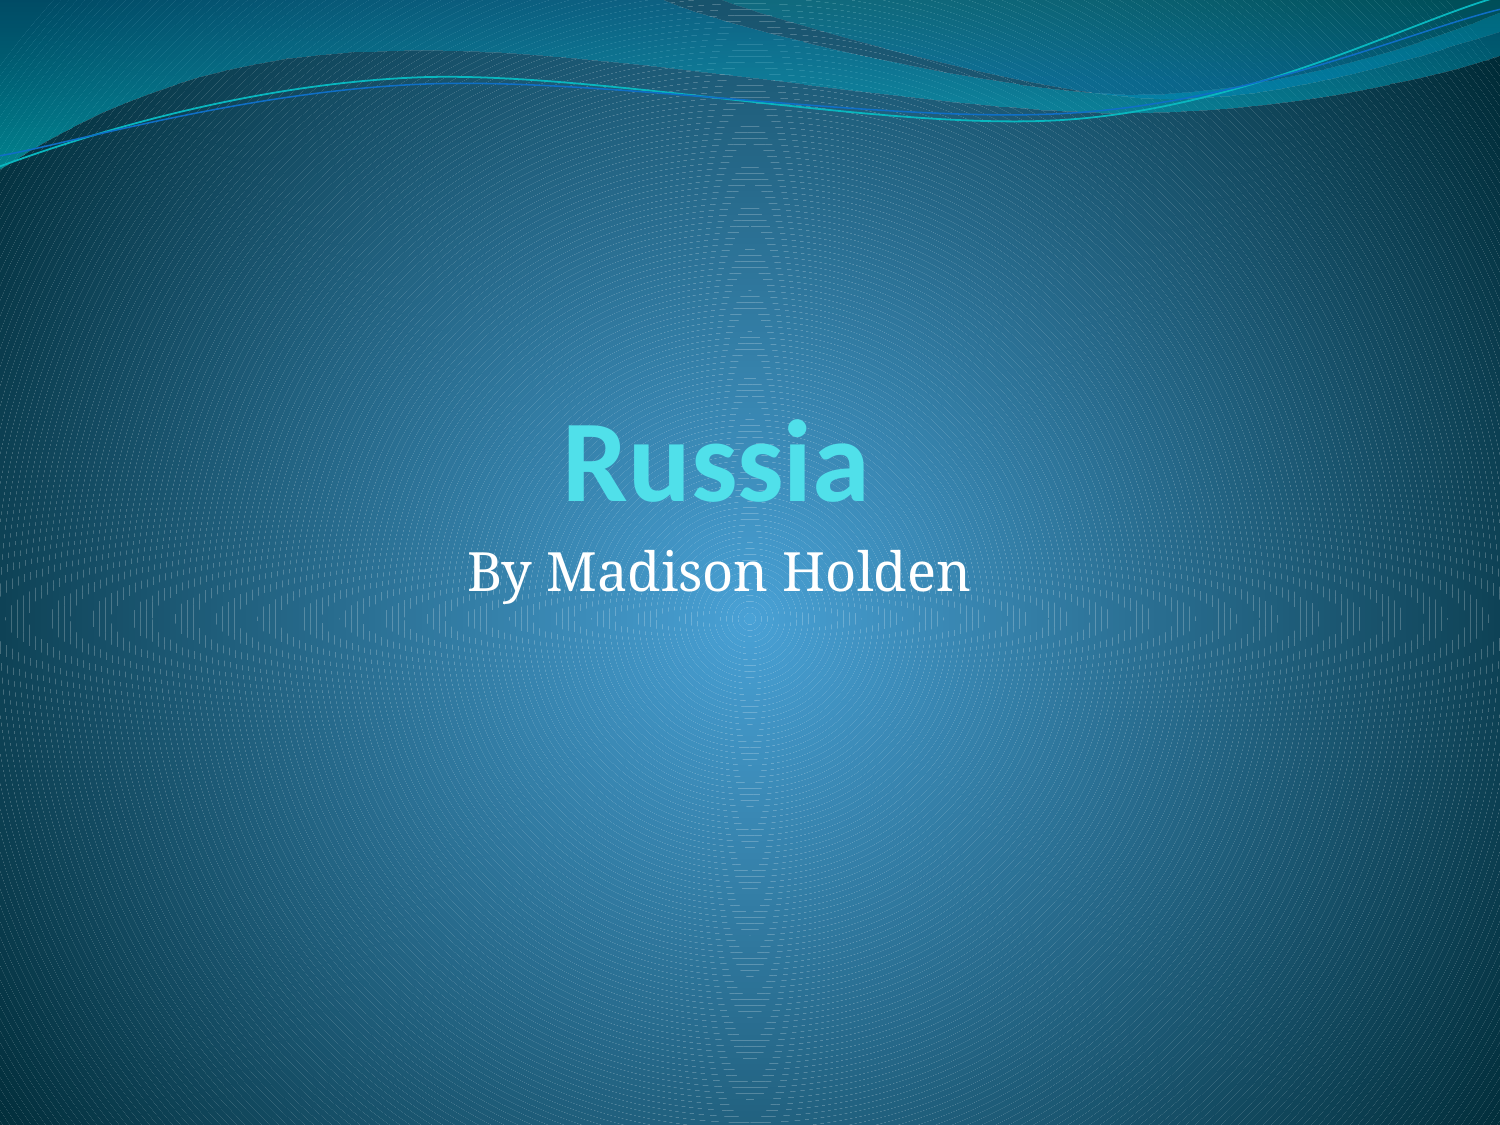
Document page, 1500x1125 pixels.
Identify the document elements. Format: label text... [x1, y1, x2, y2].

subtitle By Madison Holden [87, 529, 1376, 818]
title Russia [87, 224, 1376, 525]
